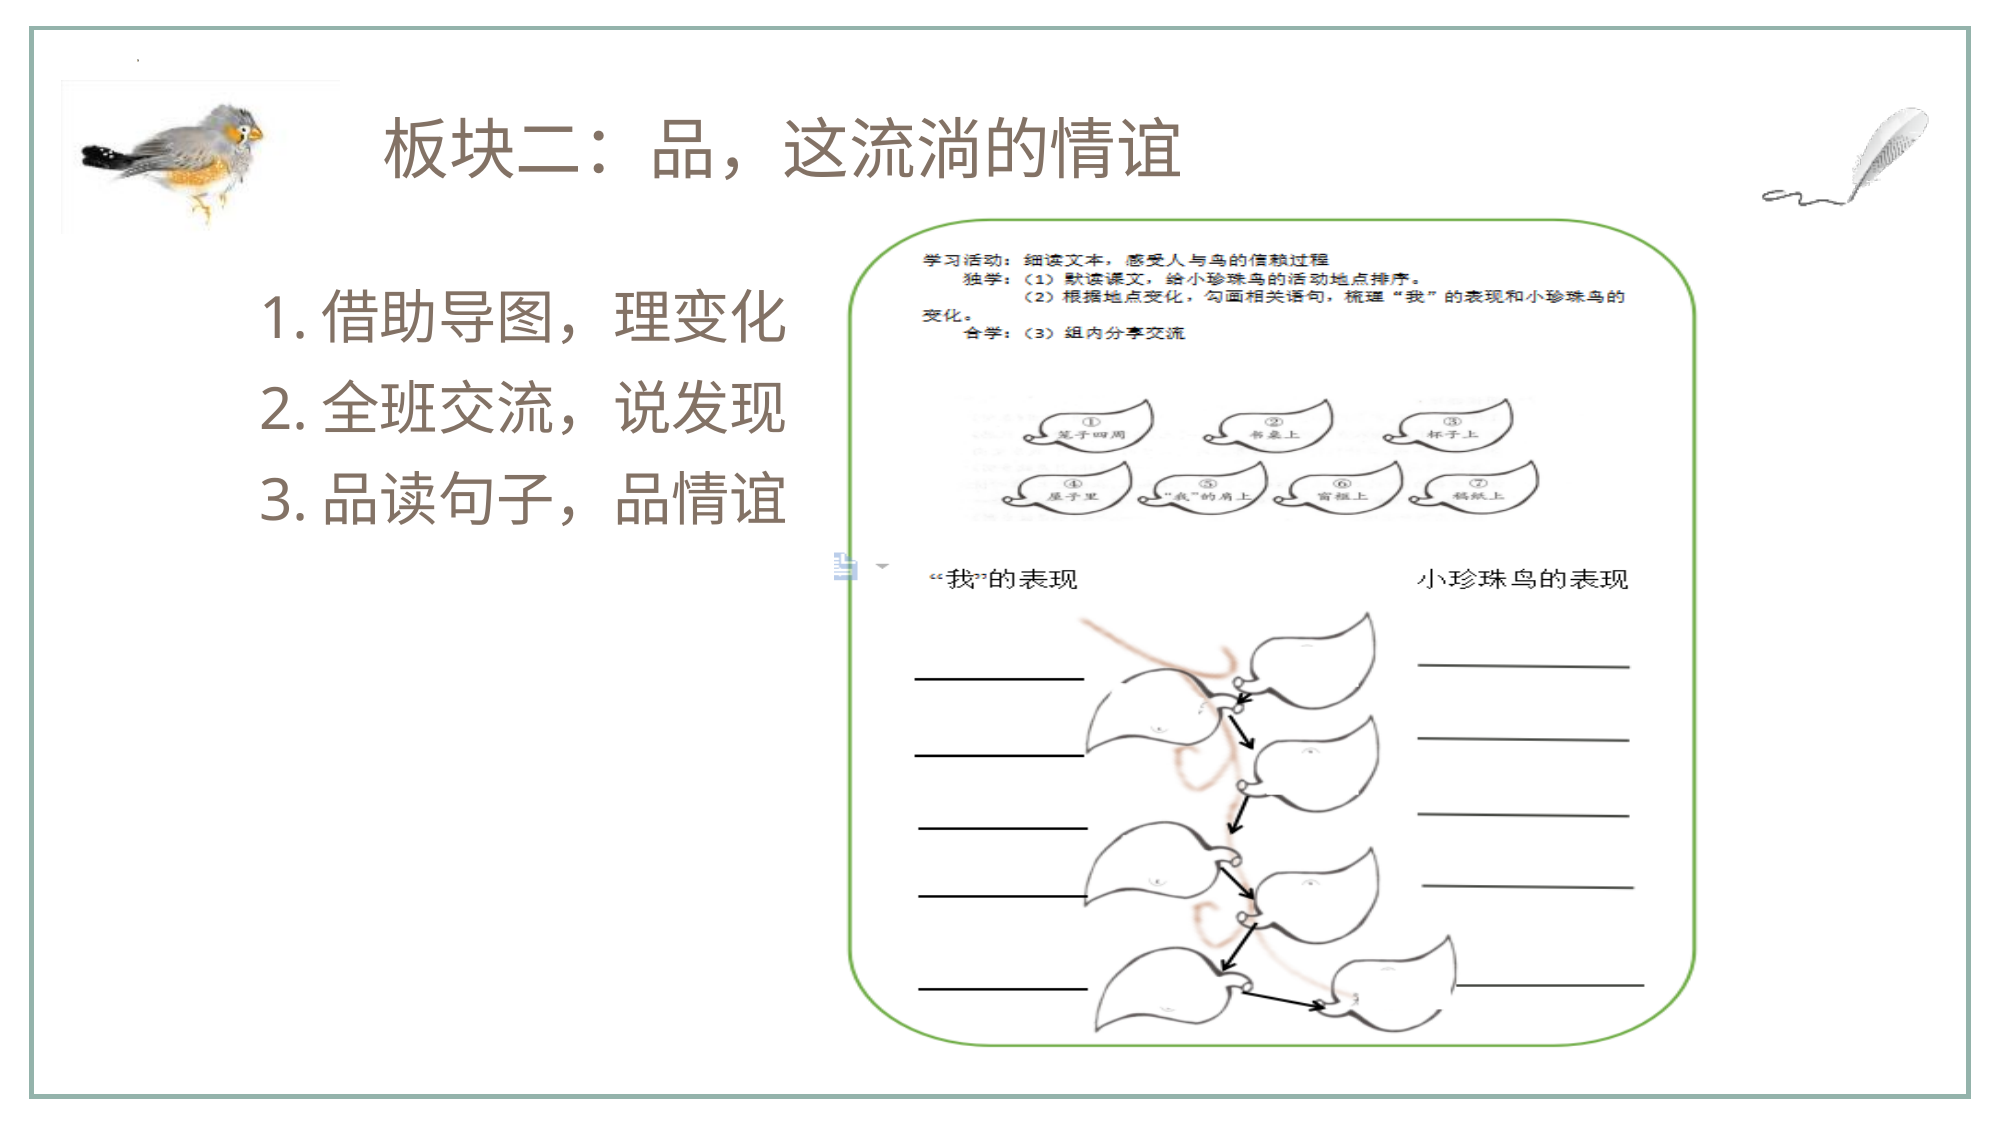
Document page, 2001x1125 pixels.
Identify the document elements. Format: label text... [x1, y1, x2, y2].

picture [834, 61, 1941, 1066]
text_box 板块二：品，这流淌的情谊 [367, 75, 1359, 251]
text_box [30, 27, 1970, 1098]
text_box 1.借助导图，理变化 2.全班交流，说发现 3.品读句子，品情谊 [244, 251, 834, 631]
picture [61, 80, 340, 234]
